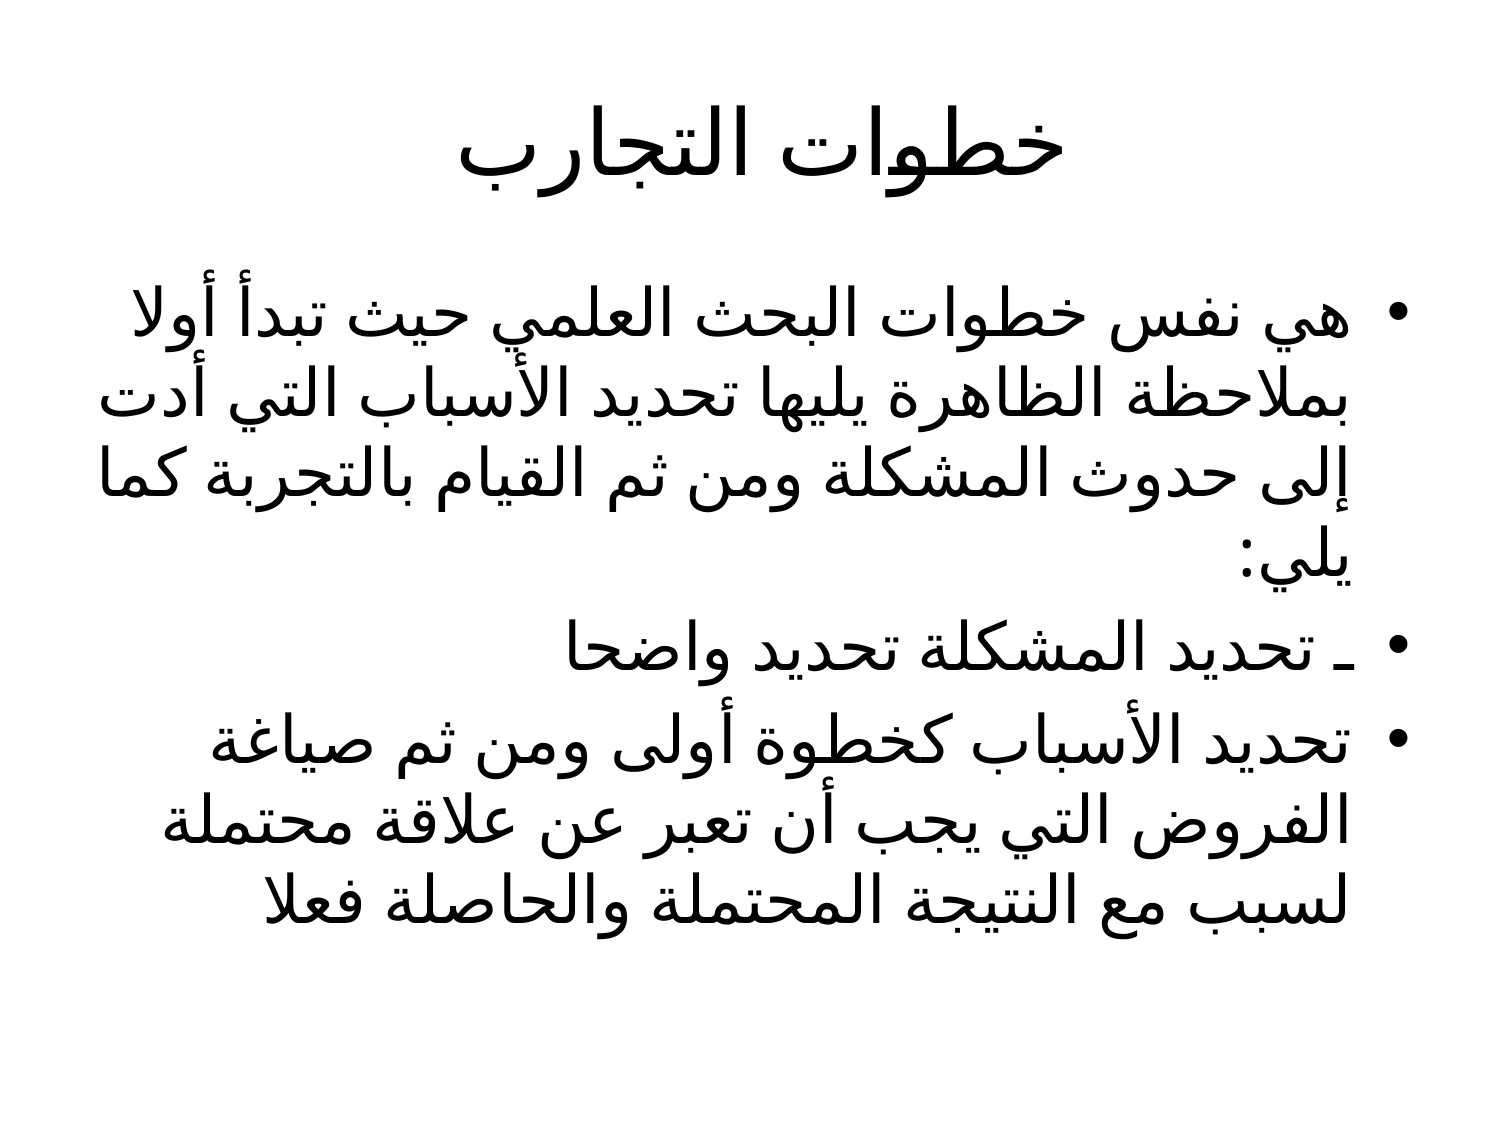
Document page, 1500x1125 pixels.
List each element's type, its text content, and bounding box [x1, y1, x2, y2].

title خطوات التجارب [75, 45, 1425, 233]
list هي نفس خطوات البحث العلمي حيث تبدأ أولا بملاحظة الظاهرة يليها تحديد الأسباب التي أدت إلى حدوث المشكلة ومن ثم القيام بالتجربة كما يلي: ـ تحديد المشكلة تحديد واضحا تحديد الأسباب كخطوة أولى ومن ثم صياغة الفروض التي يجب أن تعبر عن علاقة محتملة لسبب مع النتيجة المحتملة والحاصلة فعلا [75, 262, 1425, 1005]
